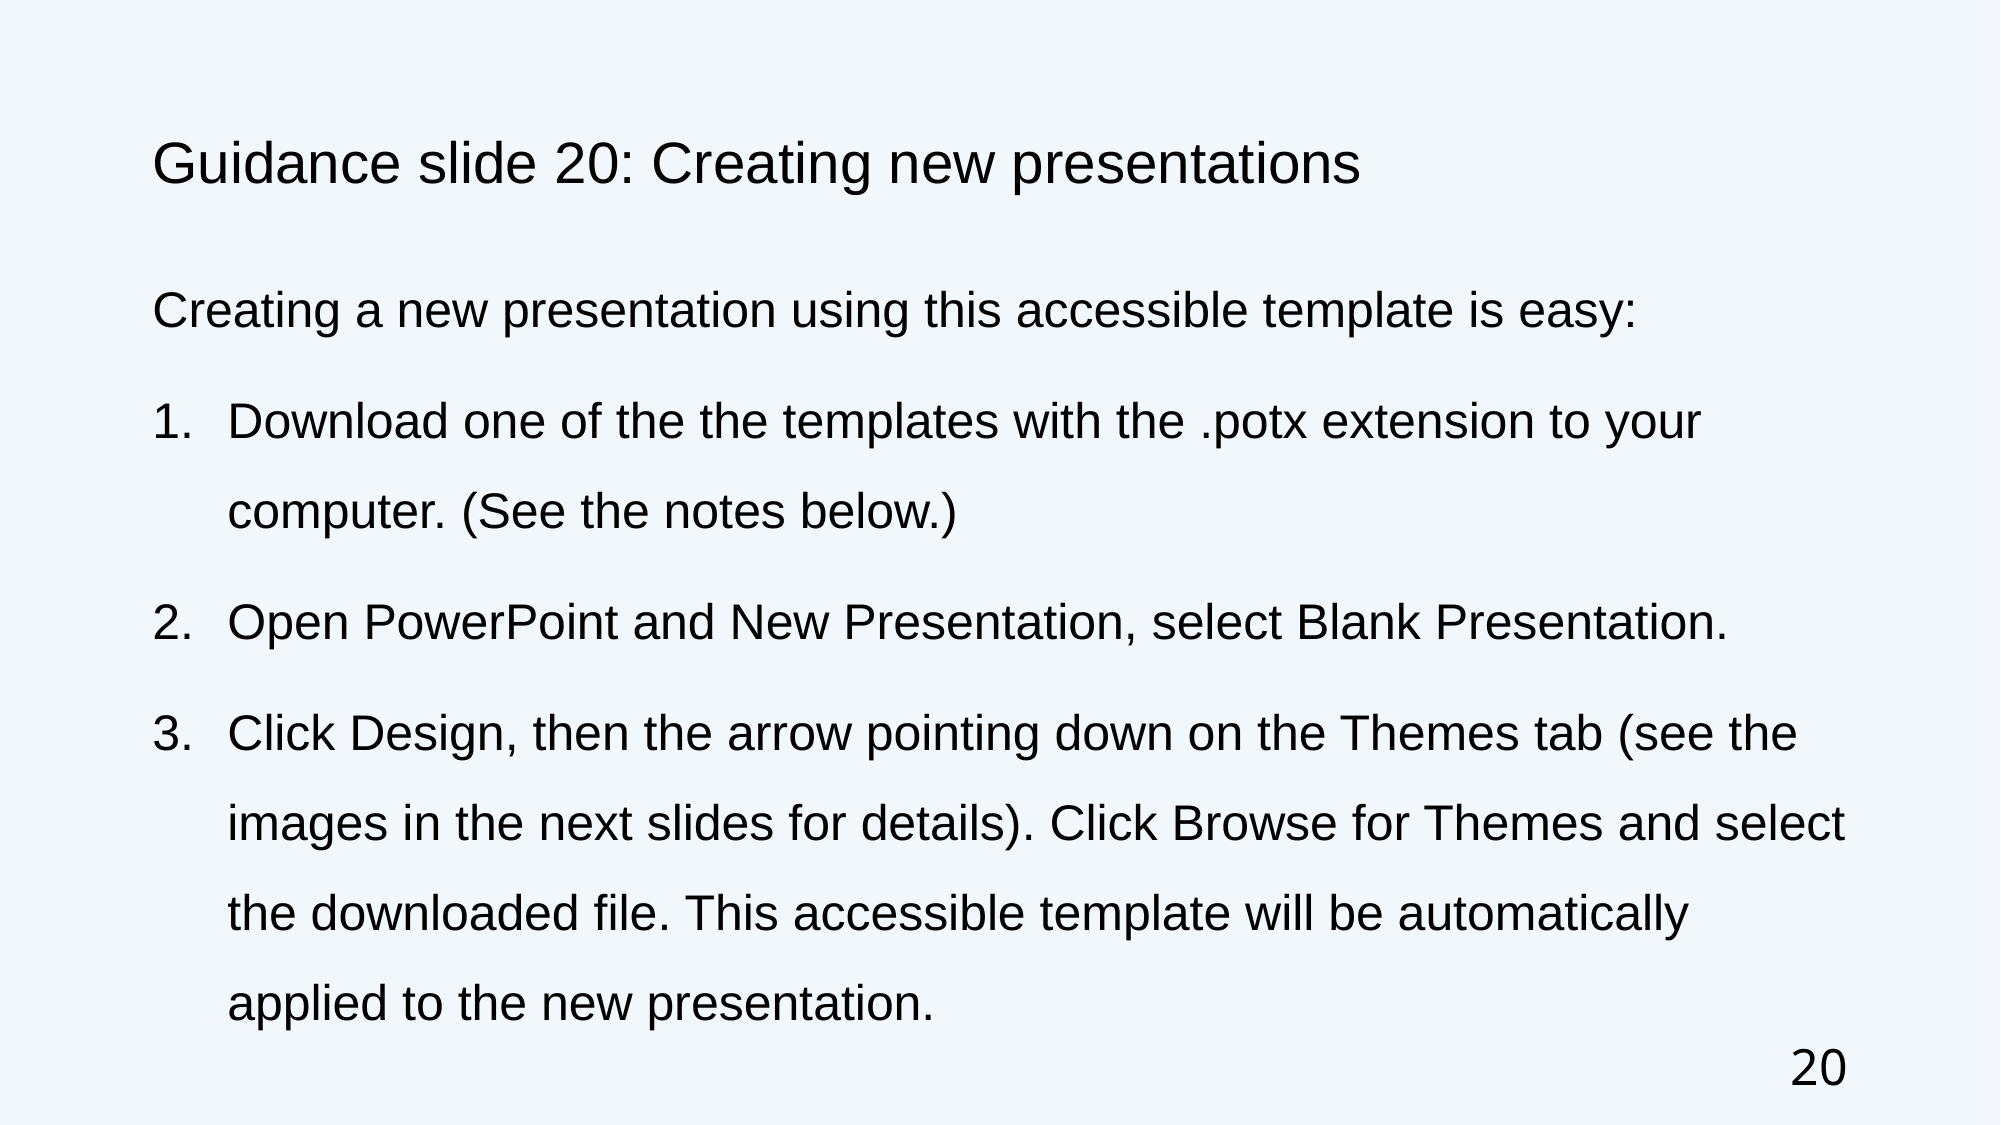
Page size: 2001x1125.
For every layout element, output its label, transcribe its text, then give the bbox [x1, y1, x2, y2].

slide_number 20 [1687, 1035, 1863, 1103]
title Guidance slide 20: Creating new presentations [137, 55, 1863, 240]
list Creating a new presentation using this accessible template is easy: Download one of the the templates with the .potx extension to your computer. (See the notes below.) Open PowerPoint and New Presentation, select Blank Presentation. Click Design, then the arrow pointing down on the Themes tab (see the images in the next slides for details). Click Browse for Themes and select the downloaded file. This accessible template will be automatically applied to the new presentation. [137, 240, 1863, 1103]
